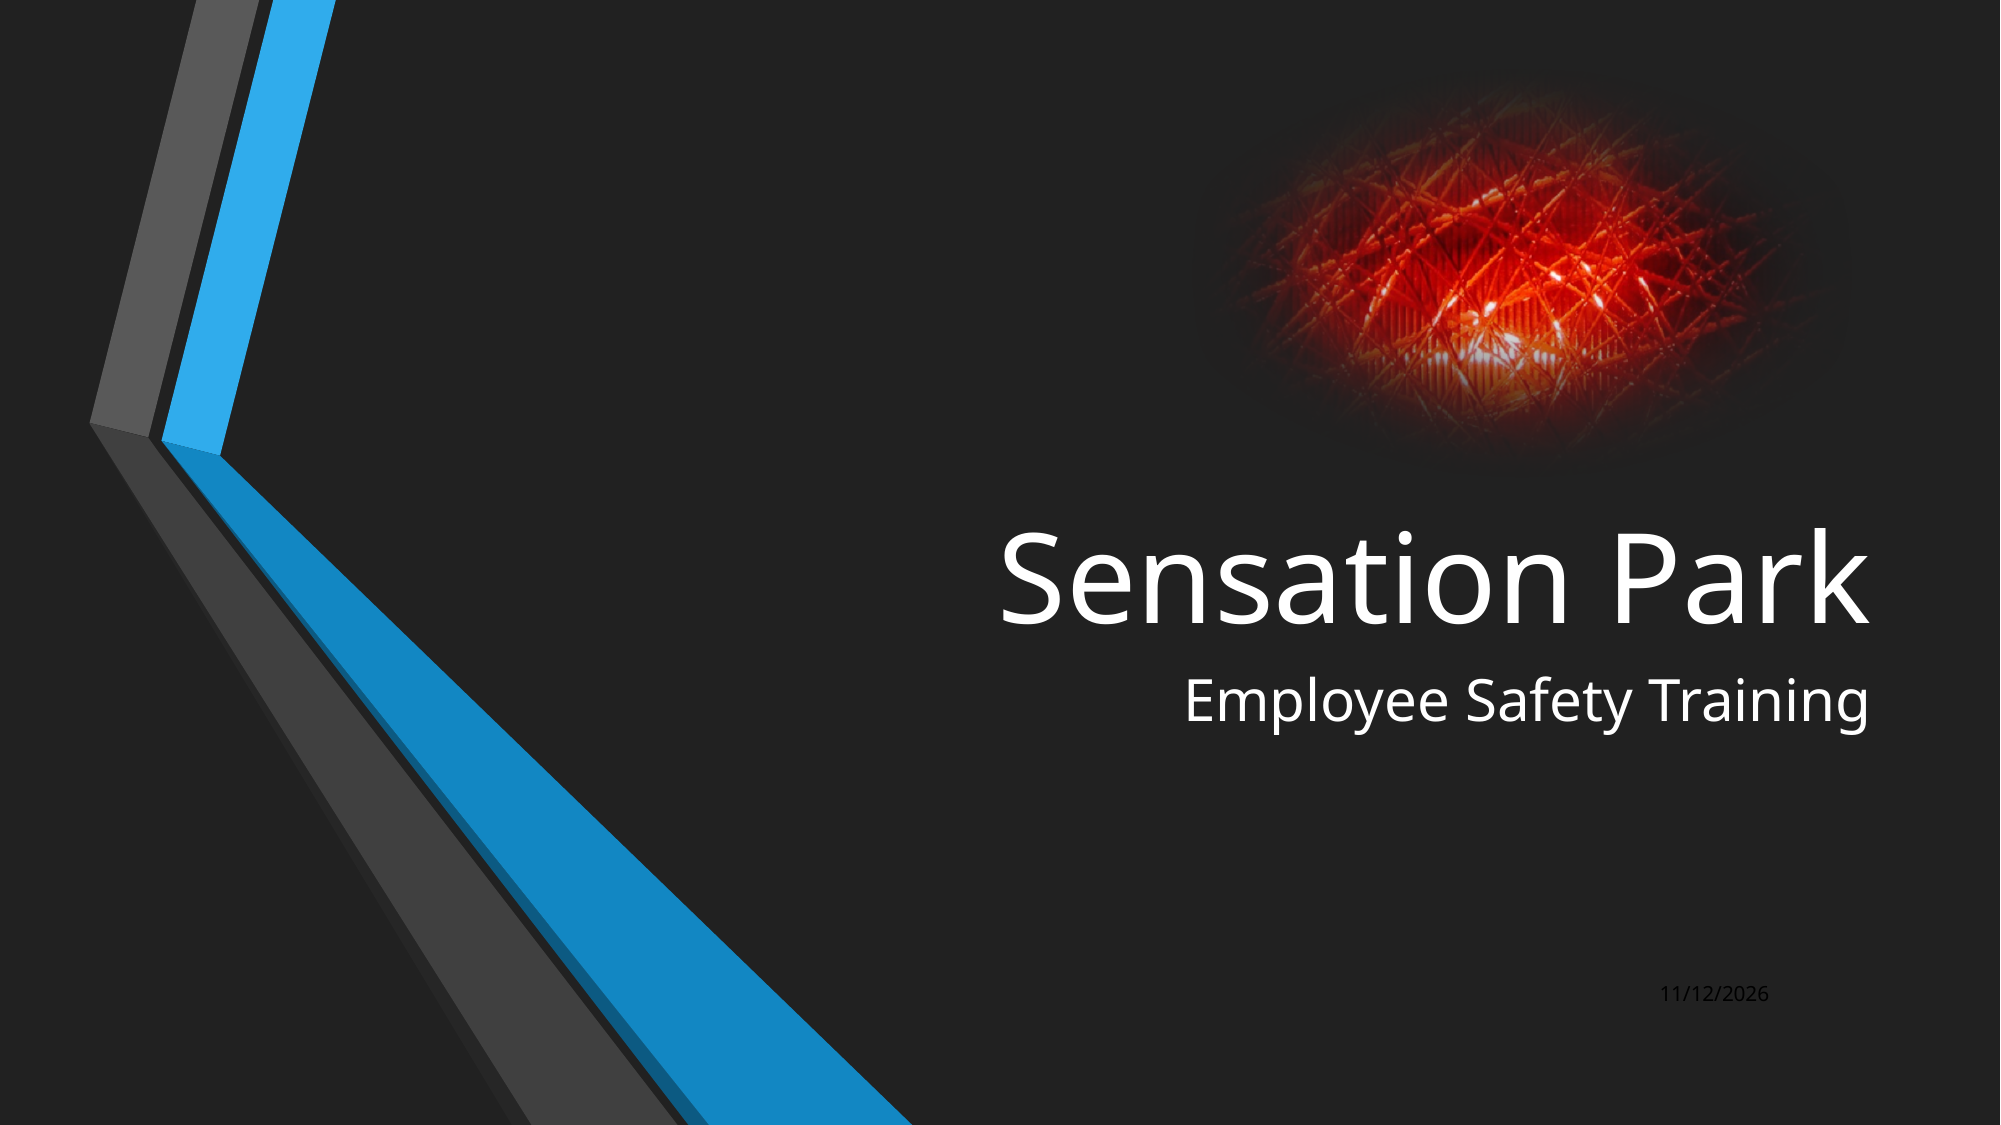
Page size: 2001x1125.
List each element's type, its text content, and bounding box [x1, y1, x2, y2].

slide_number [1596, 965, 1784, 1025]
title Sensation Park [480, 226, 1887, 656]
subtitle Employee Safety Training [740, 655, 1887, 884]
picture [1127, 50, 1917, 495]
